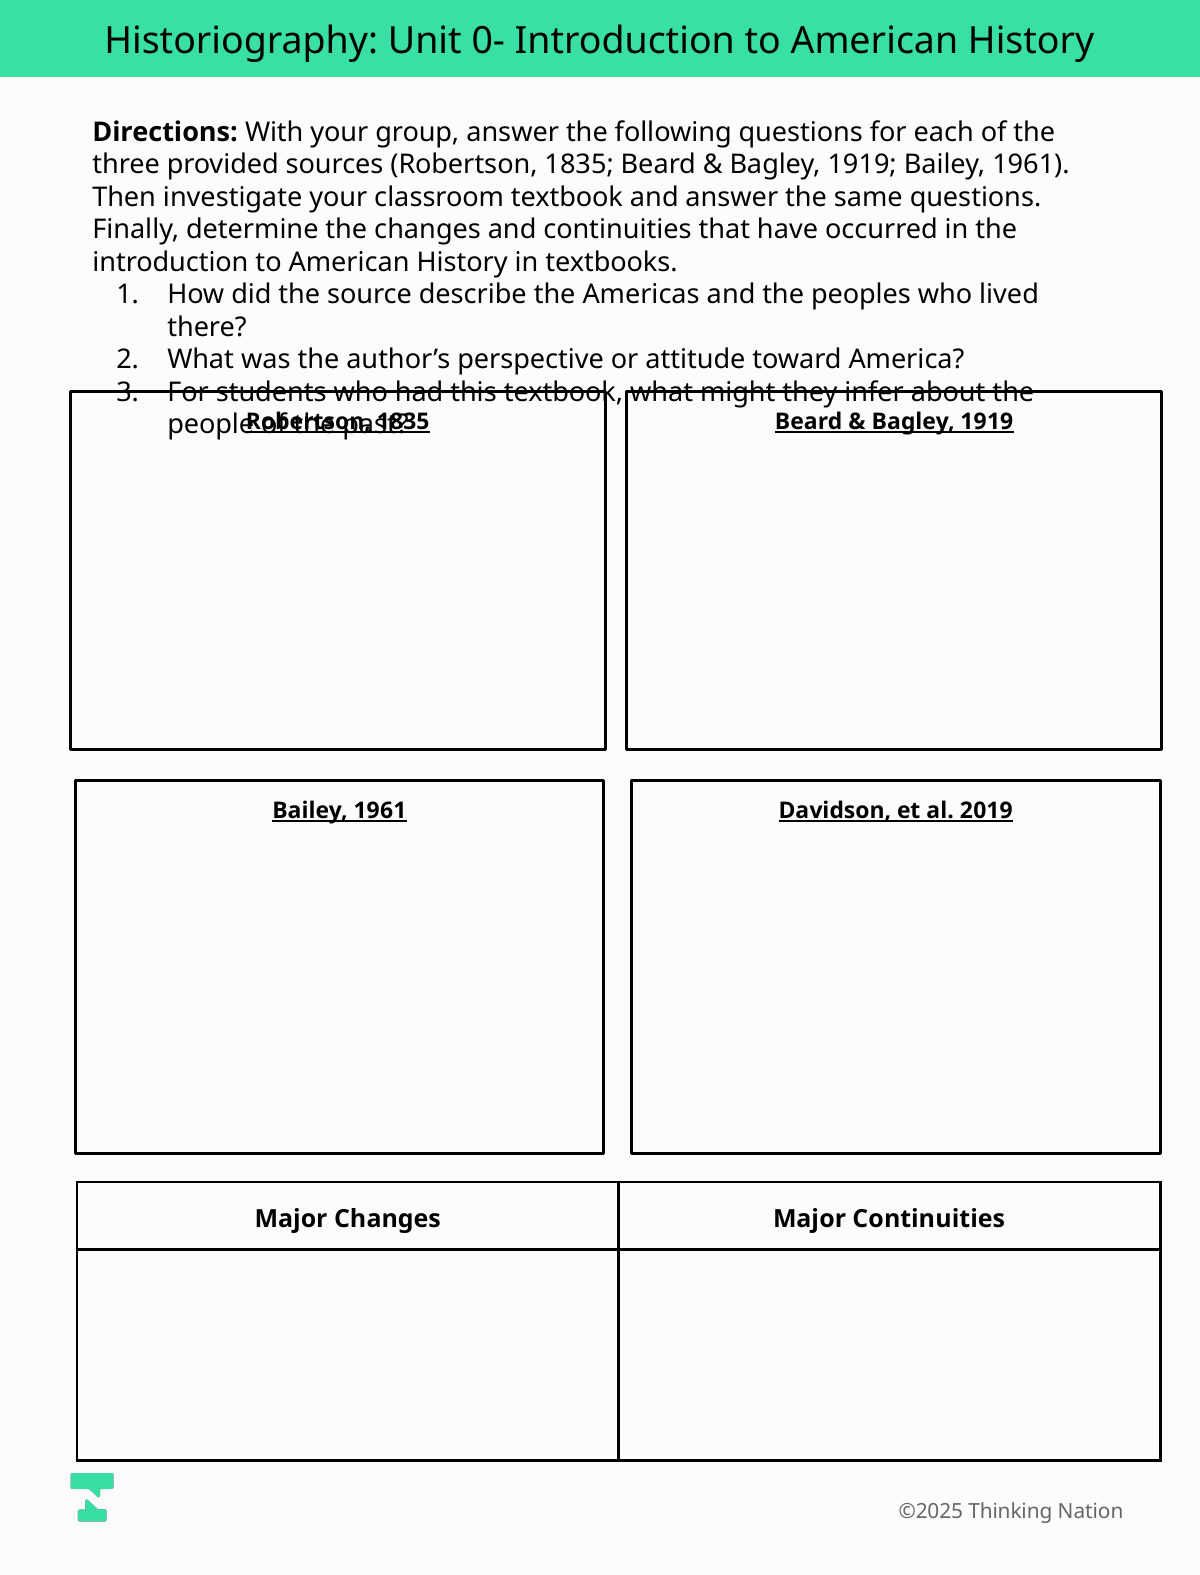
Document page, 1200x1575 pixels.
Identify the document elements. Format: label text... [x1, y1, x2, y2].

text_box Bailey, 1961 [75, 780, 604, 1154]
text_box Historiography: Unit 0- Introduction to American History [0, 0, 1200, 77]
table_header Major Continuities [620, 1183, 1159, 1248]
table_cell [620, 1251, 1159, 1459]
table_cell [78, 1251, 617, 1459]
text_box ©2025 Thinking Nation [854, 1483, 1139, 1532]
text_box Directions: With your group, answer the following questions for each of the three provided sources (Robertson, 1835; Beard & Bagley, 1919; Bailey, 1961). Then investigate your classroom textbook and answer the same questions. Finally, determine the changes and continuities that have occurred in the introduction to American History in textbooks. How did the source describe the Americas and the peoples who lived there? What was the author’s perspective or attitude toward America? For students who had this textbook, what might they infer about the people of the past? [78, 100, 1138, 454]
text_box Davidson, et al. 2019 [631, 780, 1161, 1154]
text_box Beard & Bagley, 1919 [626, 391, 1162, 750]
table_header Major Changes [78, 1183, 617, 1248]
text_box Robertson, 1835 [70, 391, 606, 750]
picture [58, 1463, 126, 1531]
